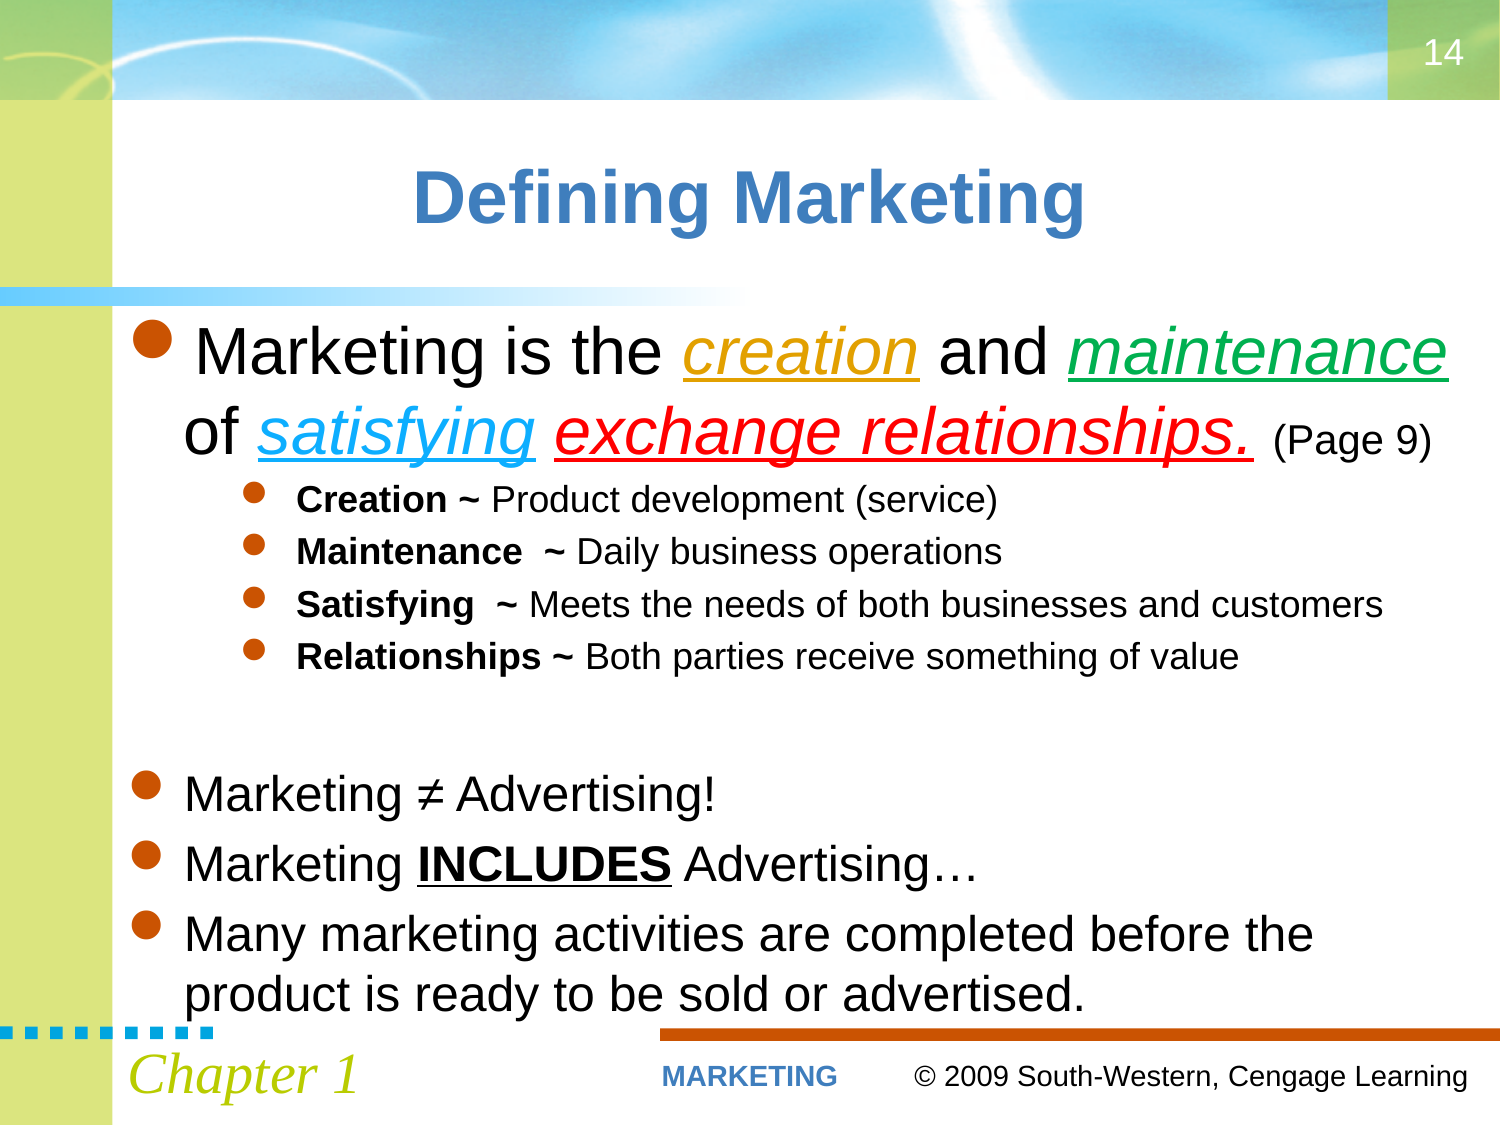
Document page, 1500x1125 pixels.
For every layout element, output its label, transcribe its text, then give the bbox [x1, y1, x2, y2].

slide_number 14 [1387, 0, 1500, 101]
list Marketing is the creation and maintenance of satisfying exchange relationships. (Page 9) Creation ~ Product development (service) Maintenance ~ Daily business operations Satisfying ~ Meets the needs of both businesses and customers Relationships ~ Both parties receive something of value Marketing ≠ Advertising! Marketing INCLUDES Advertising… Many marketing activities are completed before the product is ready to be sold or advertised. [112, 299, 1476, 1026]
footer Chapter 1 [112, 1026, 638, 1113]
title Defining Marketing [112, 99, 1388, 288]
